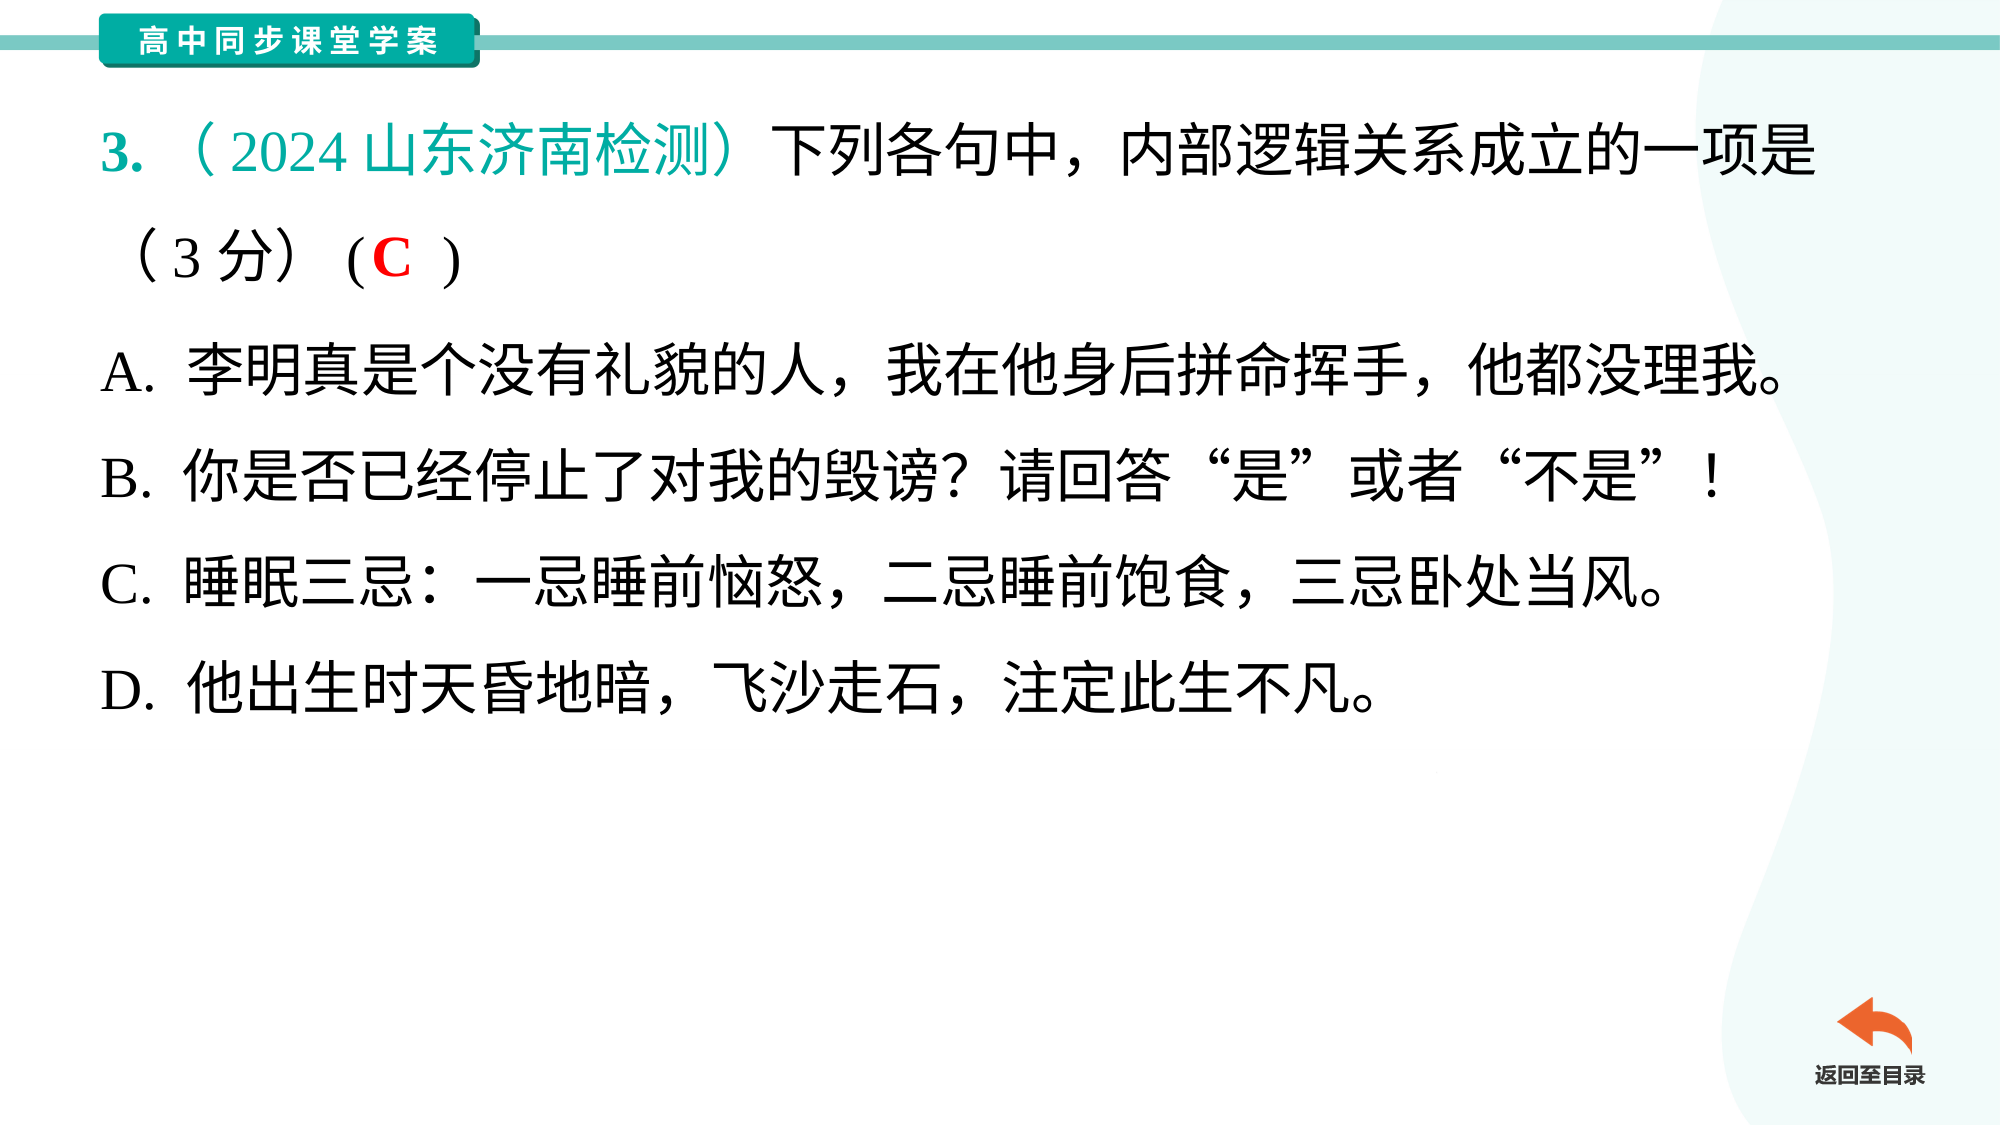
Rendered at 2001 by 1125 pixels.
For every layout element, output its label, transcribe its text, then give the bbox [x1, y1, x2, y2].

text_box C [350, 184, 435, 289]
picture [0, 0, 2000, 1125]
text_box A. 李明真是个没有礼貌的人，我在他身后拼命挥手，他都没理我。 B. 你是否已经停止了对我的毁谤？请回答“是”或者“不是”！ C. 睡眠三忌：一忌睡前恼怒，二忌睡前饱食，三忌卧处当风。 D. 他出生时天昏地暗，飞沙走石，注定此生不凡。 [100, 296, 1899, 722]
text_box 3.（2024山东济南检测）下列各句中，内部逻辑关系成立的一项是 （3分）( ) [100, 76, 1899, 290]
